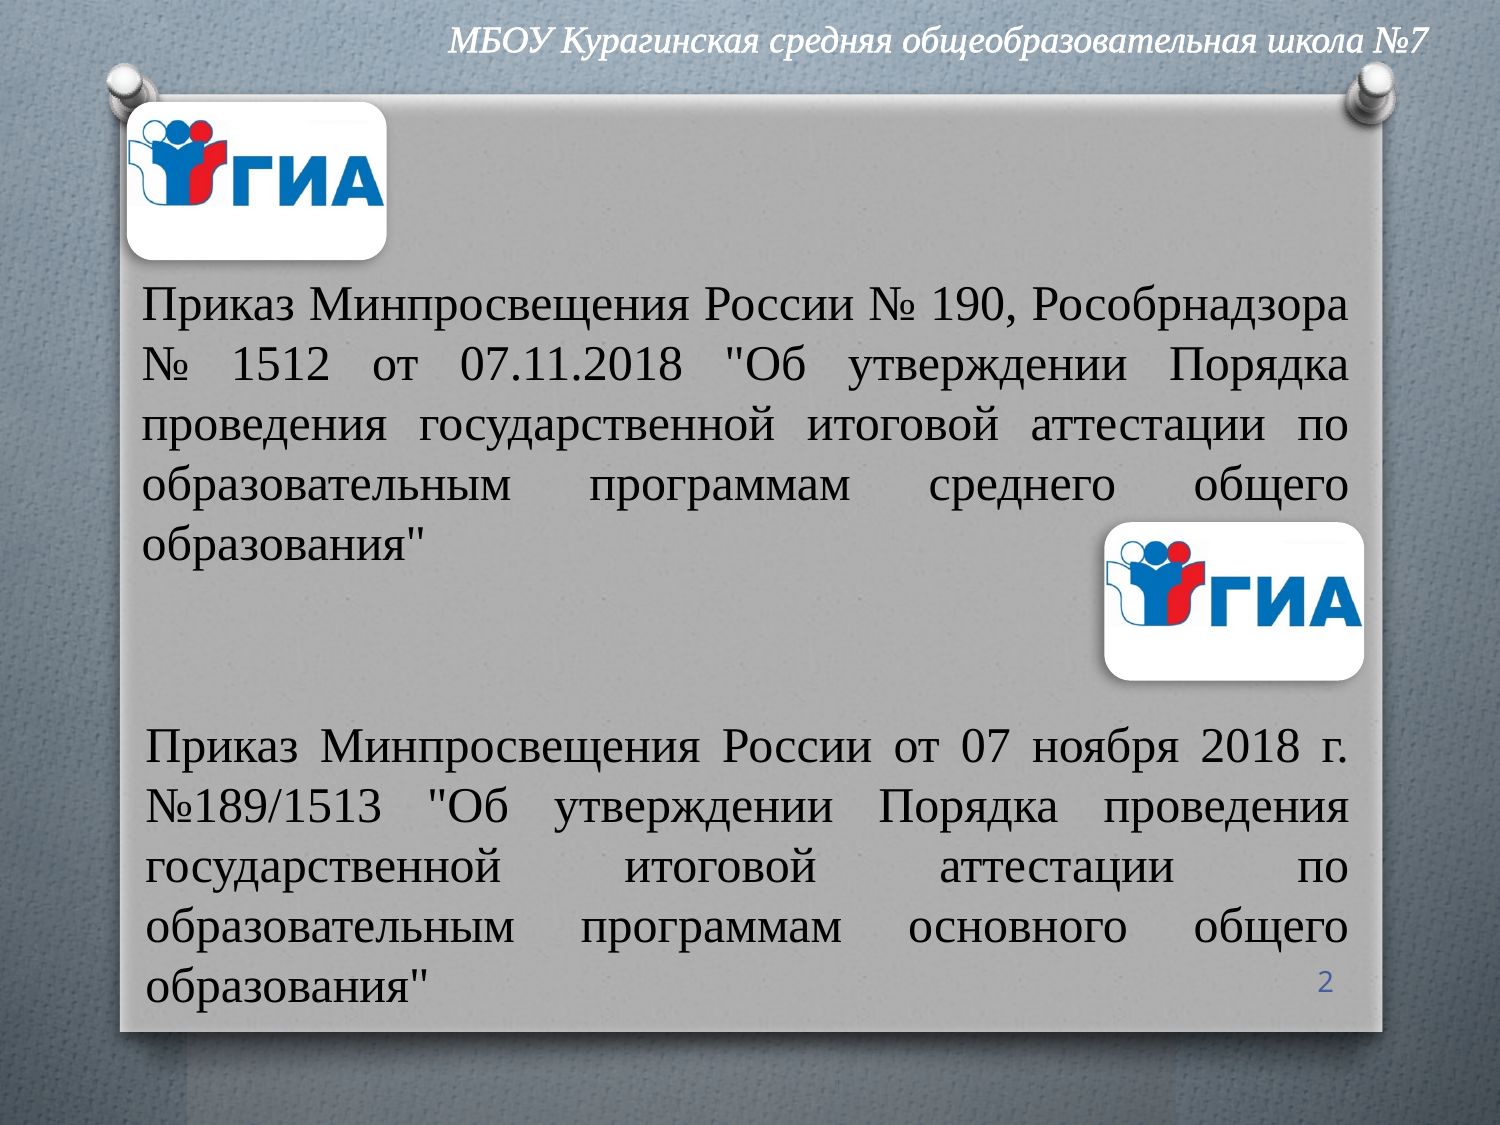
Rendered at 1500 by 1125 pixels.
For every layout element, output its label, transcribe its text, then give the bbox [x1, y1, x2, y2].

text_box Приказ Минпросвещения России № 190, Рособрнадзора № 1512 от 07.11.2018 "Об утверждении Порядка проведения государственной итоговой аттестации по образовательным программам среднего общего образования" [126, 262, 1365, 578]
text_box МБОУ Курагинская средняя общеобразовательная школа №7 [382, 7, 1495, 68]
text_box Приказ Минпросвещения России от 07 ноября 2018 г. №189/1513 "Об утверждении Порядка проведения государственной итоговой аттестации по образовательным программам основного общего образования" [130, 705, 1365, 1020]
picture [1317, 68, 1439, 156]
picture [75, 29, 387, 261]
picture [1104, 521, 1365, 681]
